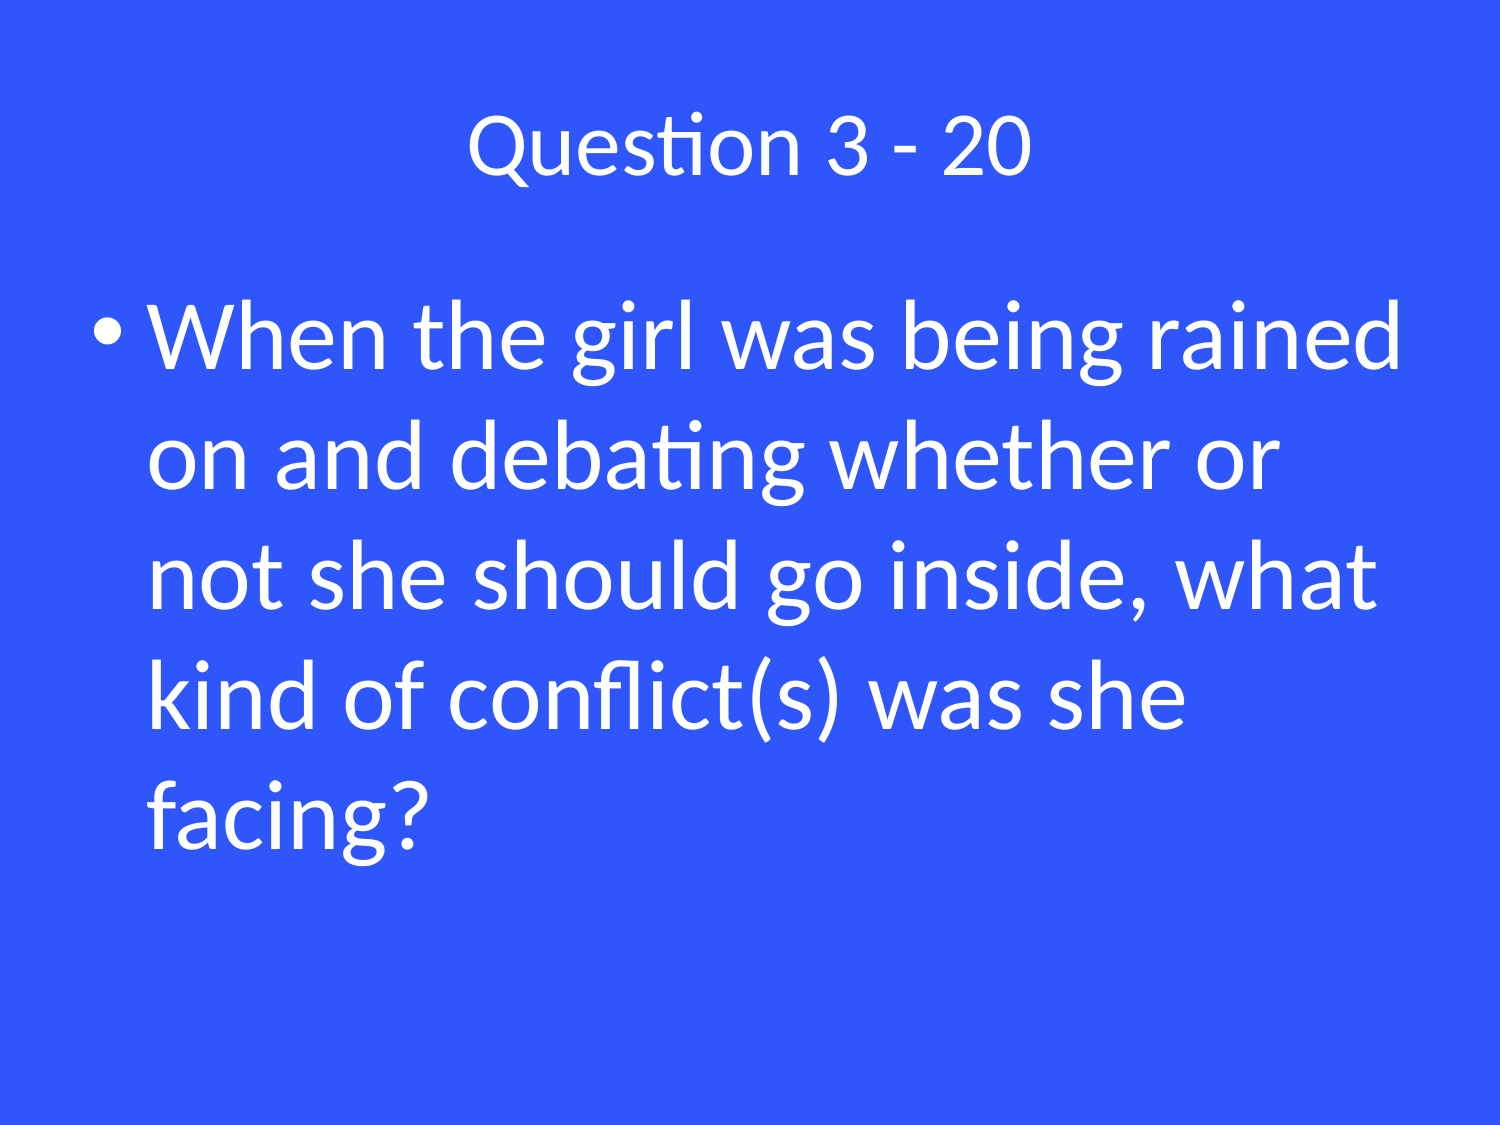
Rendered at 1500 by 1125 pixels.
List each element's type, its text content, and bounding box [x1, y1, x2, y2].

list When the girl was being rained on and debating whether or not she should go inside, what kind of conflict(s) was she facing? [75, 262, 1425, 1005]
title Question 3 - 20 [75, 45, 1425, 233]
